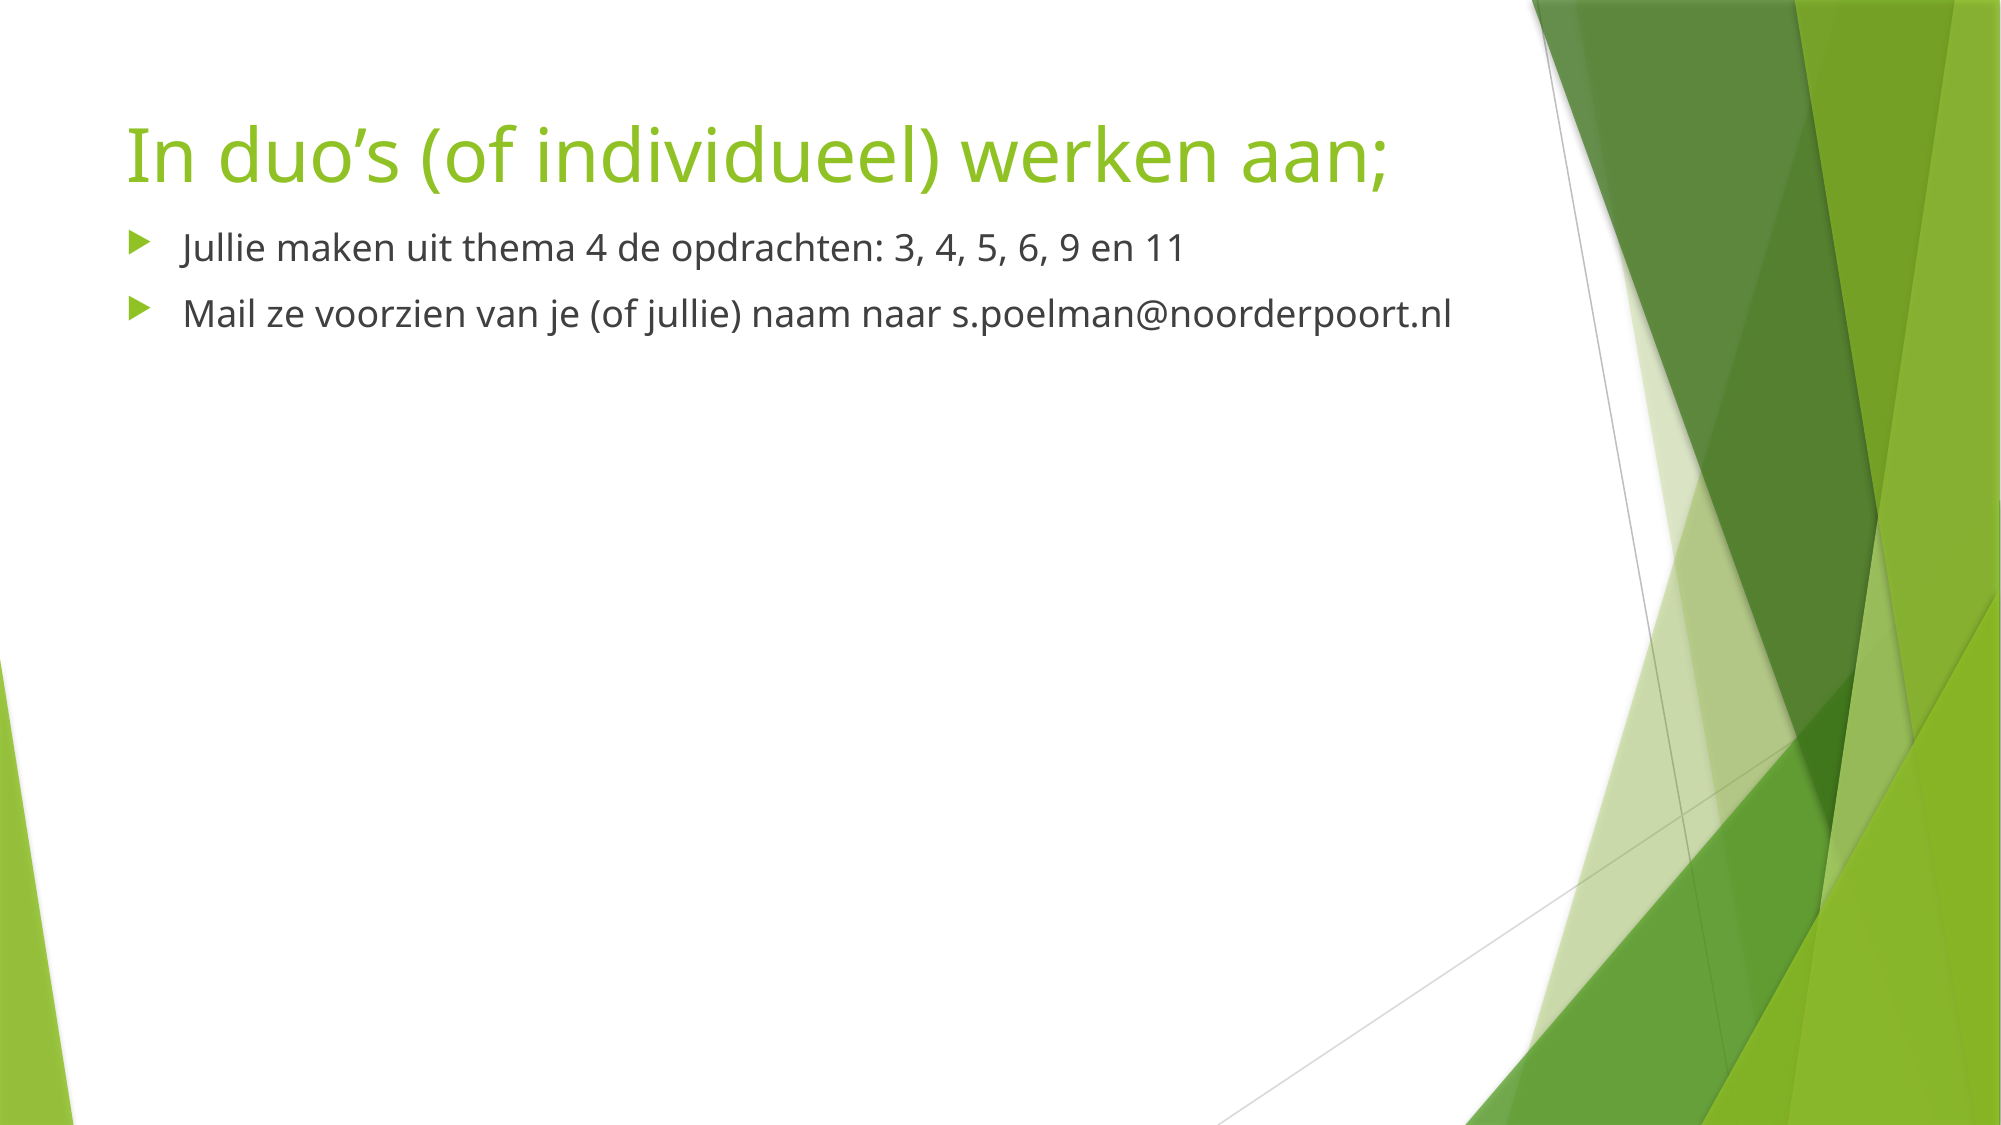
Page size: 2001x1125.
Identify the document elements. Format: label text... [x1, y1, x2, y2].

list Jullie maken uit thema 4 de opdrachten: 3, 4, 5, 6, 9 en 11 Mail ze voorzien van je (of jullie) naam naar s.poelman@noorderpoort.nl [111, 216, 1522, 992]
title In duo’s (of individueel) werken aan; [111, 99, 1522, 216]
